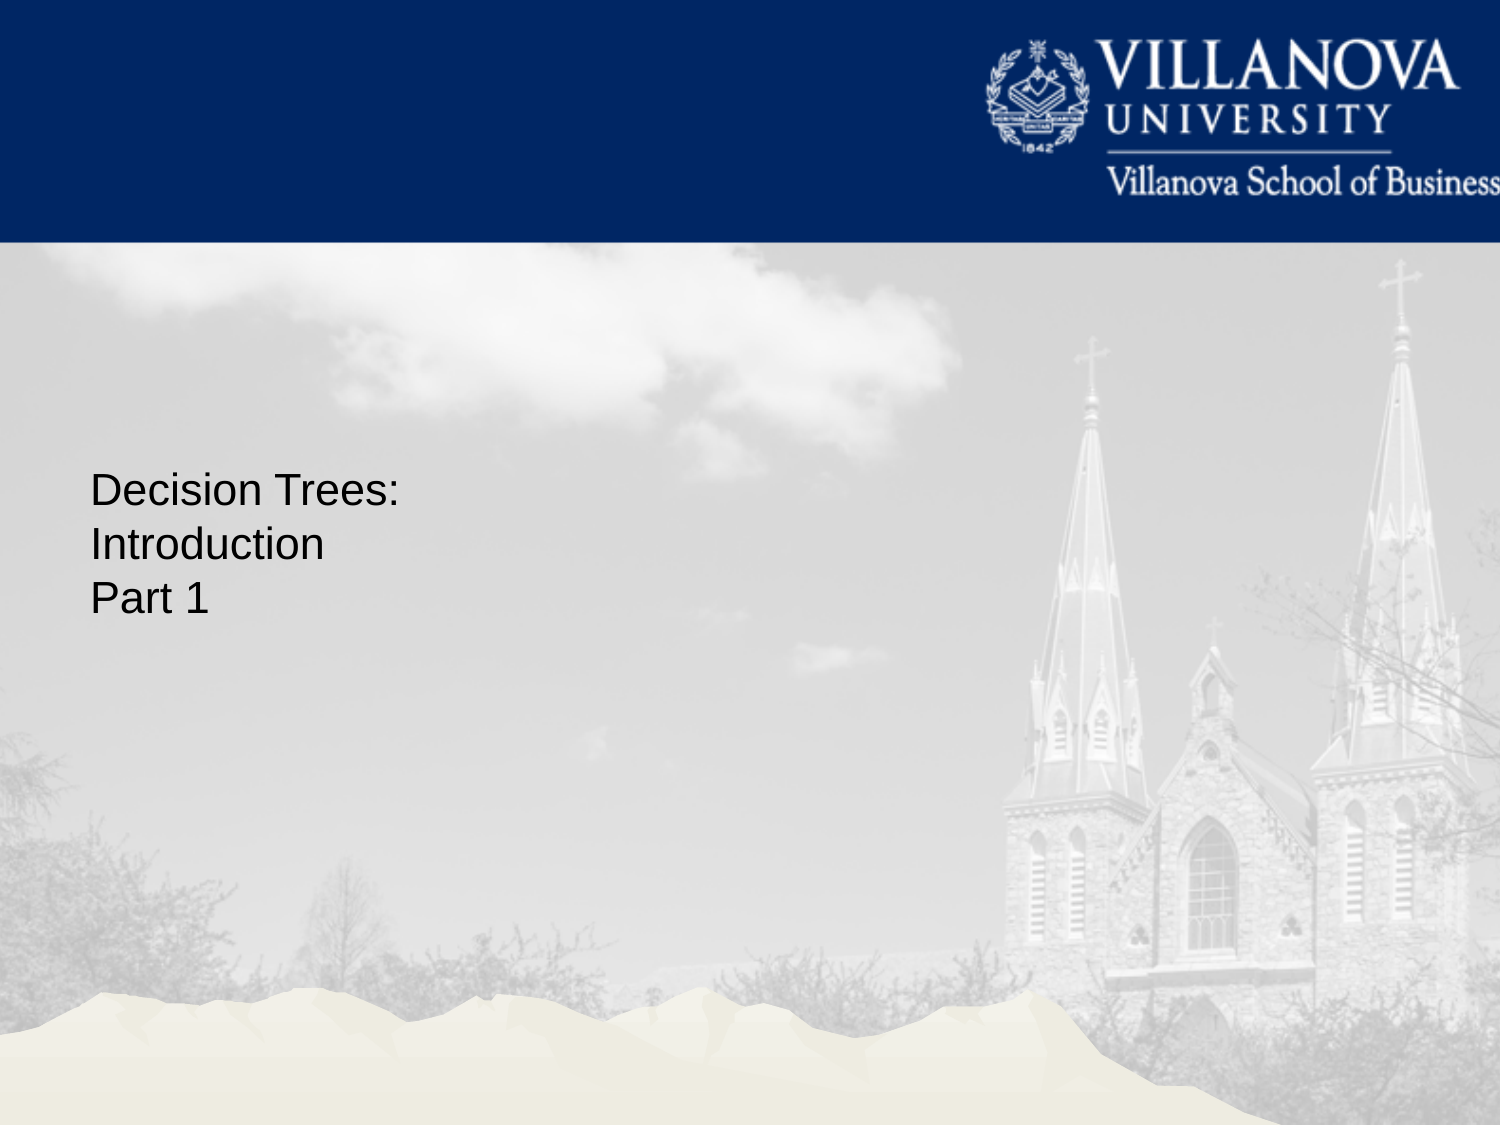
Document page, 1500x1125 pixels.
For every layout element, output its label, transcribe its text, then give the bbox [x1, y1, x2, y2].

picture [0, 0, 1500, 1125]
title Decision Trees: Introduction Part 1 [75, 450, 1350, 638]
